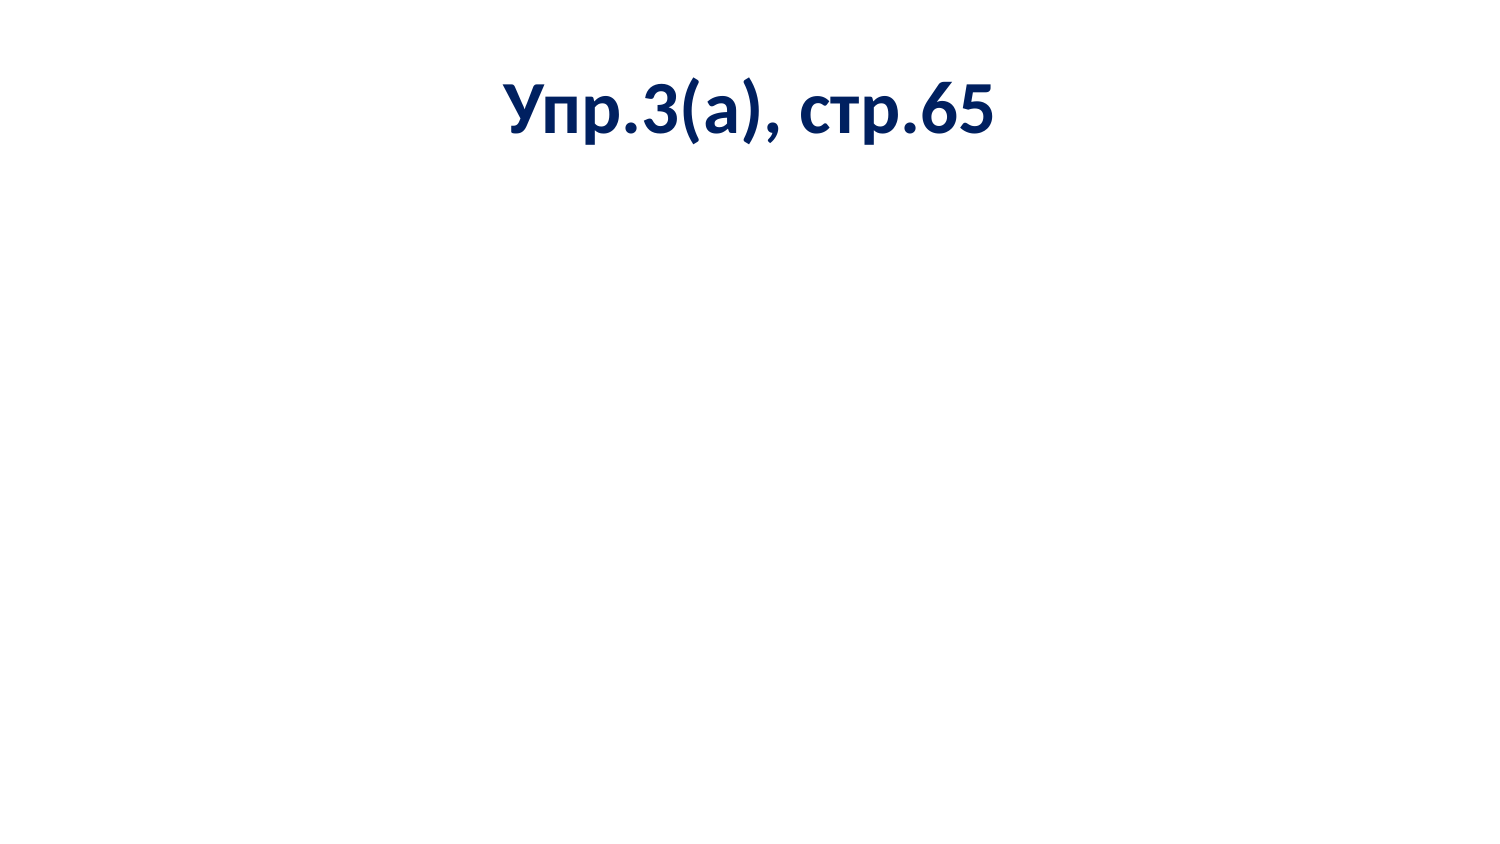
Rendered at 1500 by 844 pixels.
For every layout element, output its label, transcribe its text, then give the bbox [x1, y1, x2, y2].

title Упр.3(а), стр.65 [75, 33, 1425, 175]
